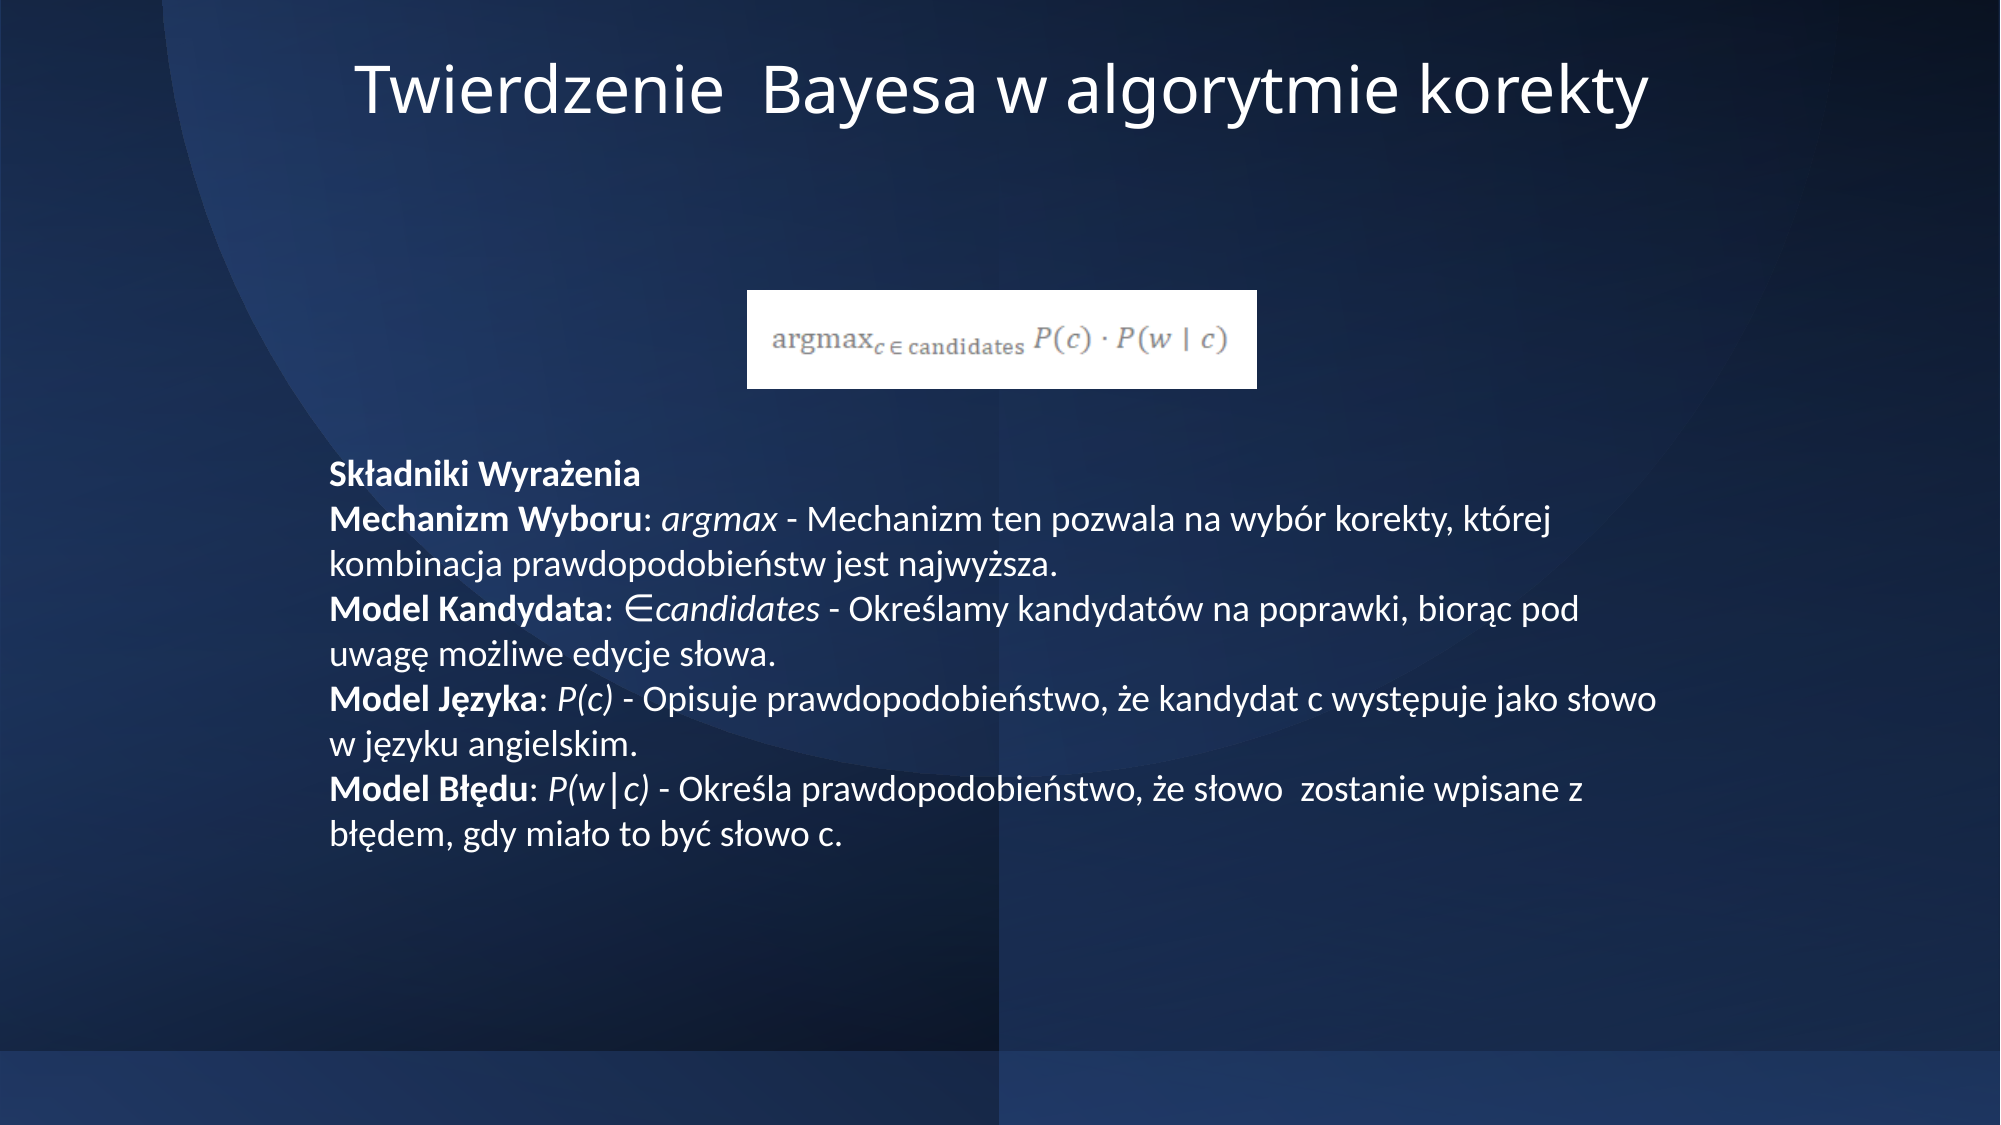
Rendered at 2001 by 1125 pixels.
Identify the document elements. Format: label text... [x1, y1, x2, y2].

text_box [204, 214, 1795, 441]
text_box Składniki Wyrażenia Mechanizm Wyboru: argmax - Mechanizm ten pozwala na wybór korekty, której kombinacja prawdopodobieństw jest najwyższa. Model Kandydata: ∈candidates - Określamy kandydatów na poprawki, biorąc pod uwagę możliwe edycje słowa. Model Języka: P(c) - Opisuje prawdopodobieństwo, że kandydat c występuje jako słowo w języku angielskim. Model Błędu: P(w∣c) - Określa prawdopodobieństwo, że słowo zostanie wpisane z błędem, gdy miało to być słowo c. [314, 441, 1690, 861]
title Twierdzenie Bayesa w algorytmie korekty [2, 0, 2000, 214]
picture [747, 290, 1257, 389]
text_box [0, 0, 1999, 1125]
